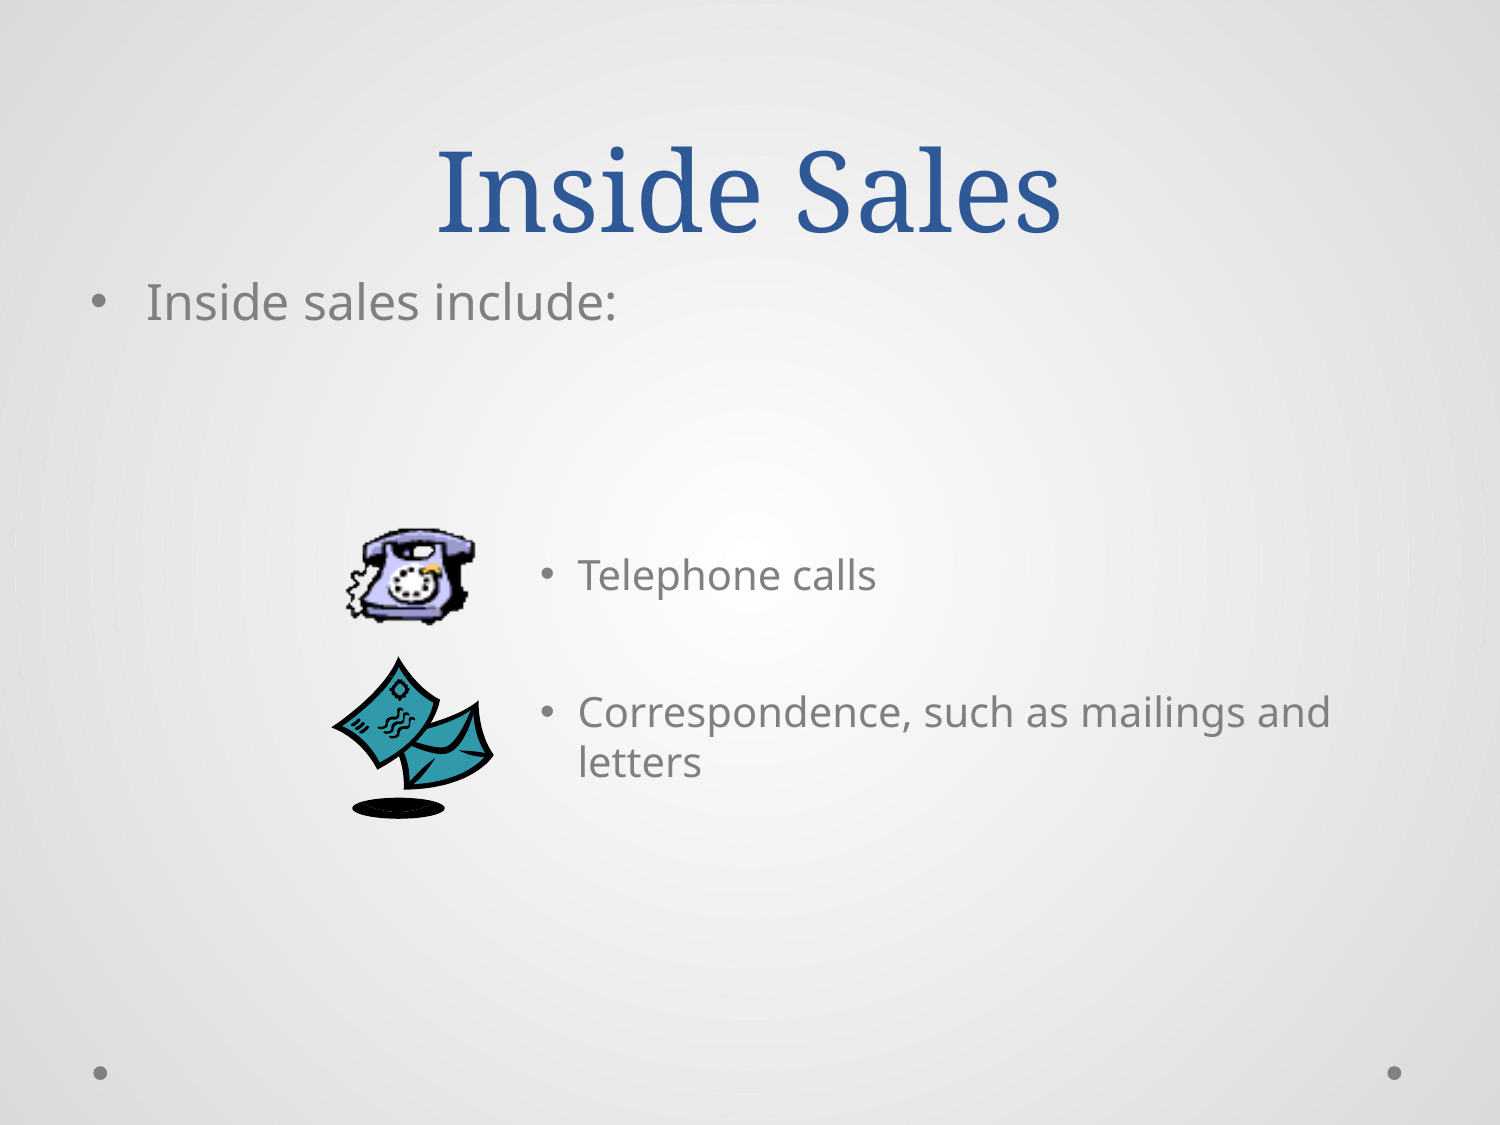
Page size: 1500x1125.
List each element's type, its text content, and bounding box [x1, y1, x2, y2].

list Inside sales include: Telephone calls Correspondence, such as mailings and letters [75, 262, 1425, 1005]
title Inside Sales [75, 0, 1425, 262]
picture [337, 487, 488, 638]
picture [330, 655, 494, 819]
